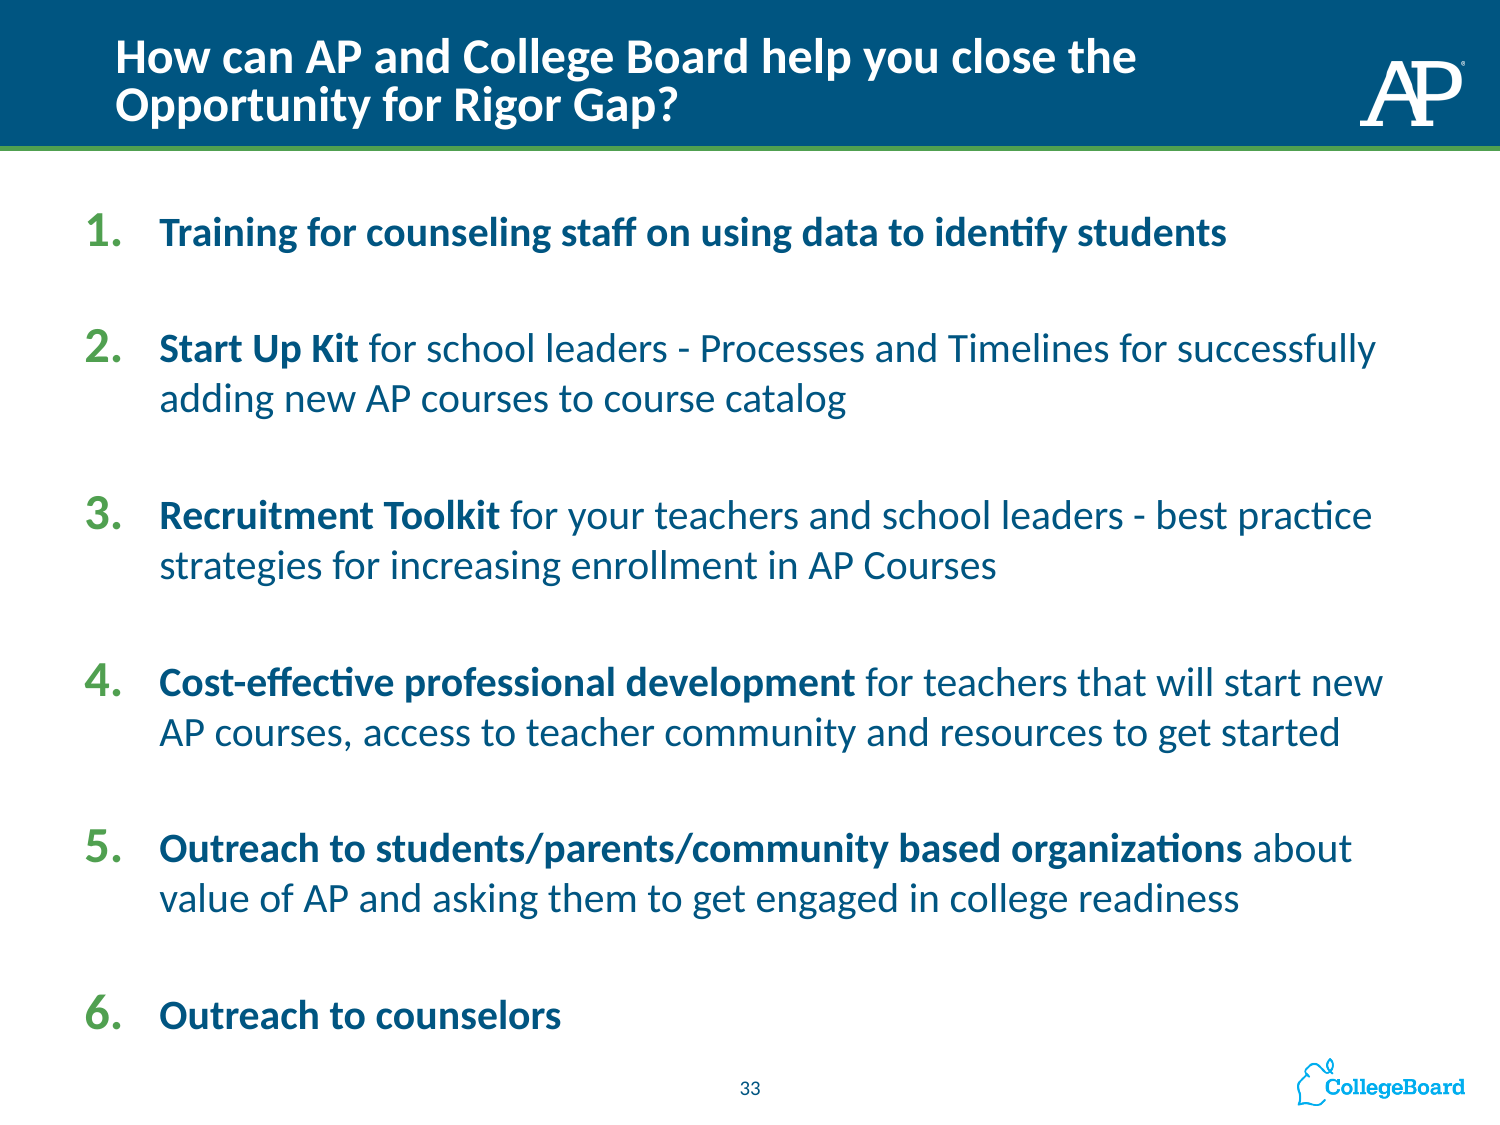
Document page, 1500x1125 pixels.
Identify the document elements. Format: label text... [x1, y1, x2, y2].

title How can AP and College Board help you close the Opportunity for Rigor Gap? [100, 21, 1298, 140]
list Training for counseling staff on using data to identify students Start Up Kit for school leaders - Processes and Timelines for successfully adding new AP courses to course catalog Recruitment Toolkit for your teachers and school leaders - best practice strategies for increasing enrollment in AP Courses Cost-effective professional development for teachers that will start new AP courses, access to teacher community and resources to get started Outreach to students/parents/community based organizations about value of AP and asking them to get engaged in college readiness Outreach to counselors [69, 196, 1407, 1054]
picture [1300, 1058, 1465, 1106]
slide_number 33 [711, 1060, 789, 1100]
picture [1297, 1058, 1328, 1081]
